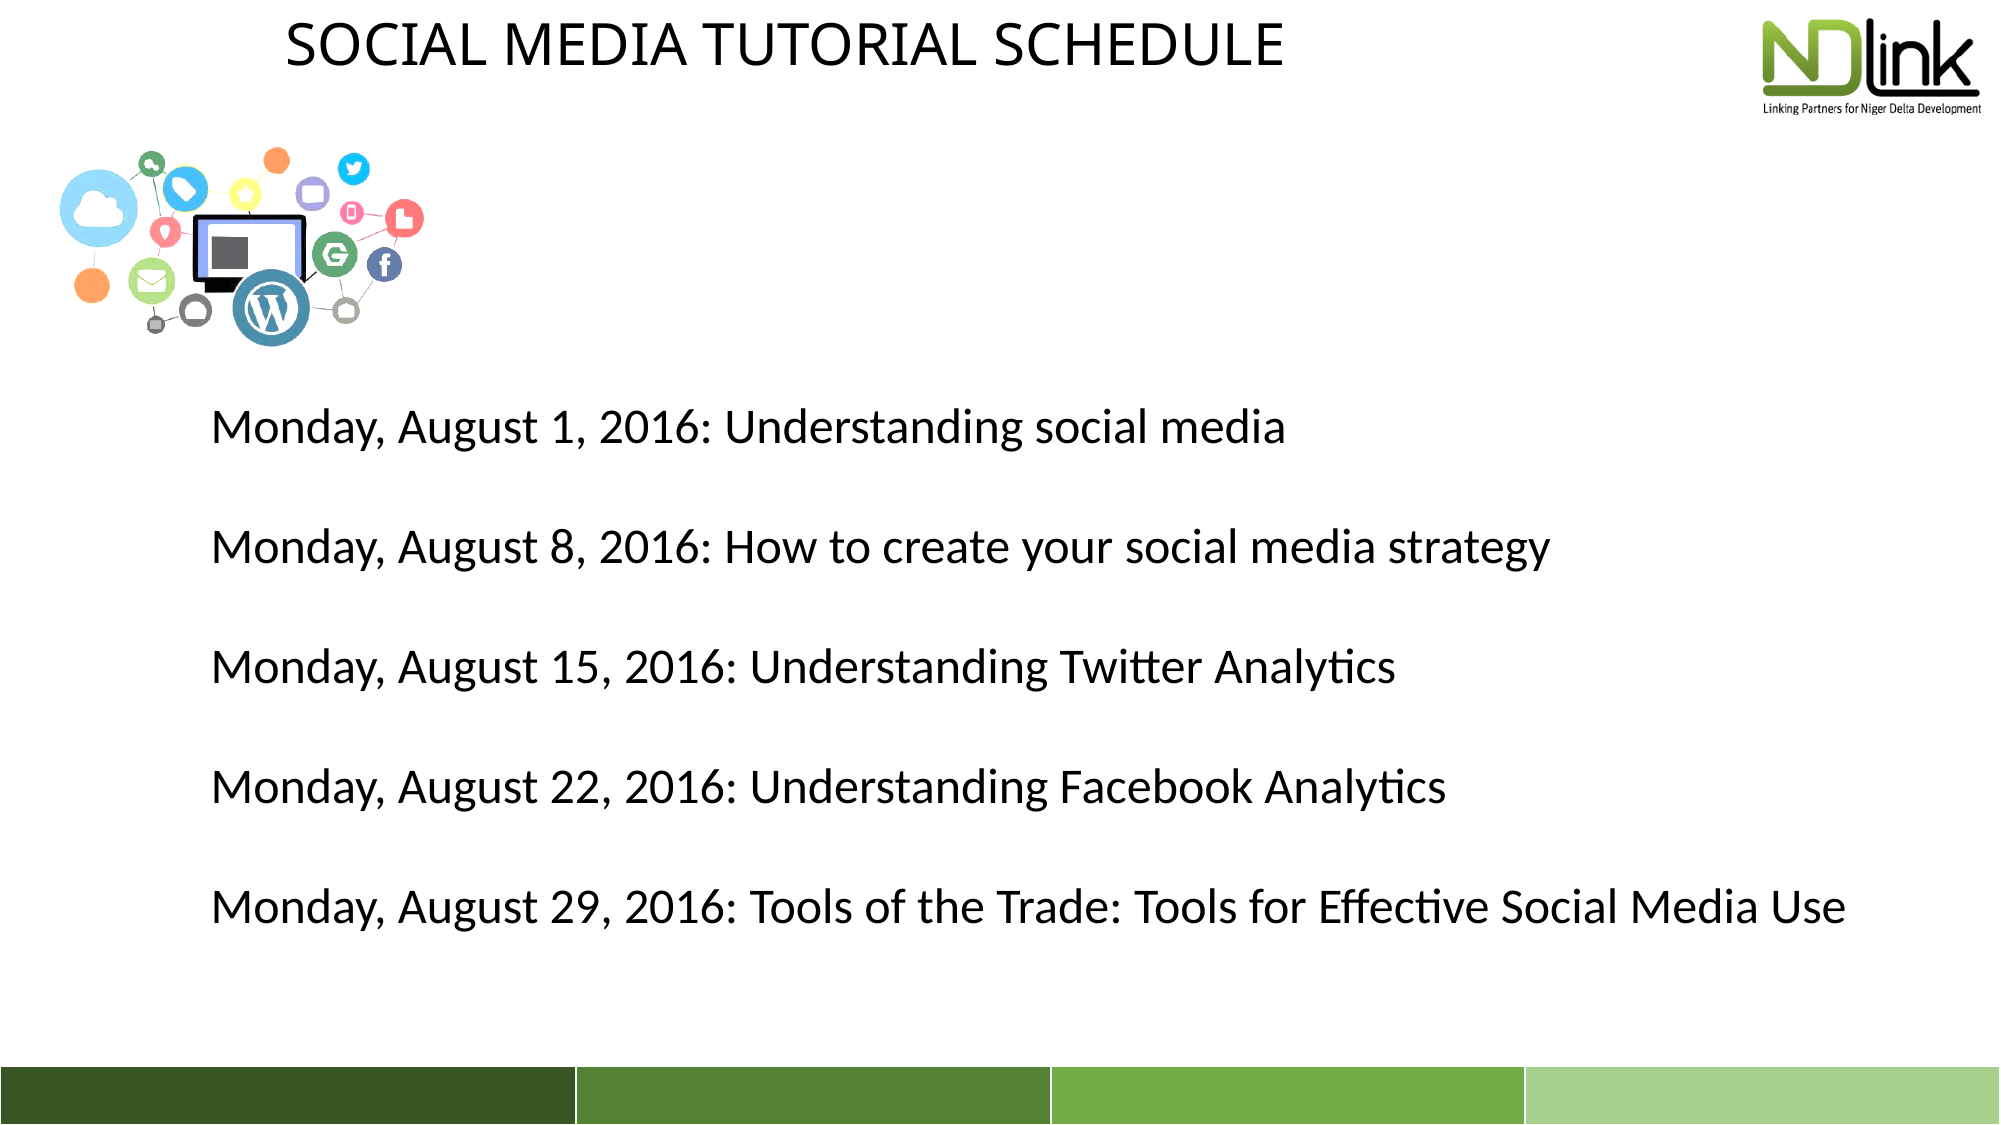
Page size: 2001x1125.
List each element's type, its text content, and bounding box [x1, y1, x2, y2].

picture [37, 122, 452, 375]
text_box Monday, August 1, 2016: Understanding social media Monday, August 8, 2016: How to create your social media strategy Monday, August 15, 2016: Understanding Twitter Analytics Monday, August 22, 2016: Understanding Facebook Analytics Monday, August 29, 2016: Tools of the Trade: Tools for Effective Social Media Use [195, 386, 1948, 942]
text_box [0, 1065, 2000, 1125]
picture [1762, 0, 1981, 115]
text_box SOCIAL MEDIA TUTORIAL SCHEDULE [271, 0, 1615, 85]
